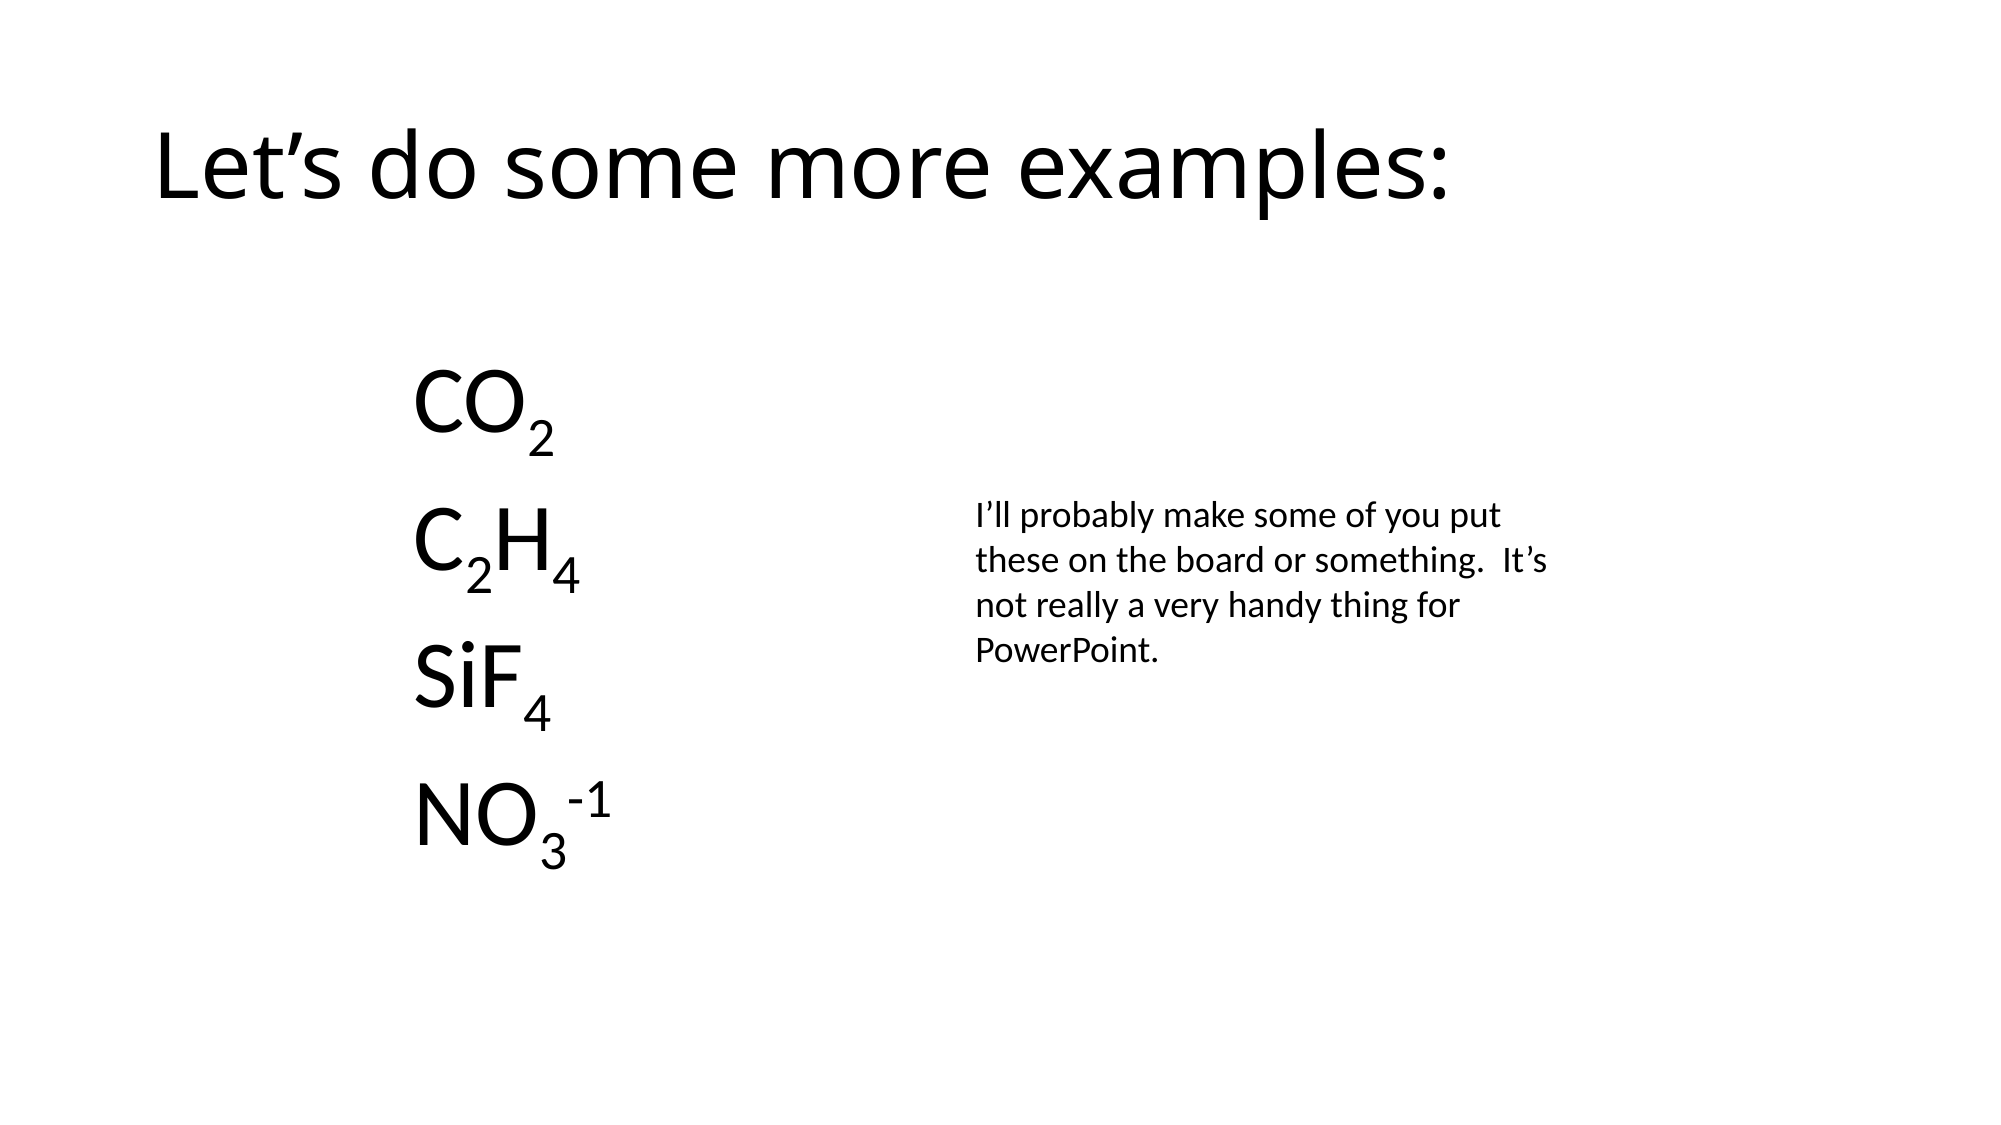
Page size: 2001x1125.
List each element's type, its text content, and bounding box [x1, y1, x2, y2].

title Let’s do some more examples: [137, 59, 1863, 278]
list CO2 C2H4 SiF4 NO3-1 [398, 330, 659, 882]
text_box I’ll probably make some of you put these on the board or something. It’s not really a very handy thing for PowerPoint. [960, 482, 1602, 678]
